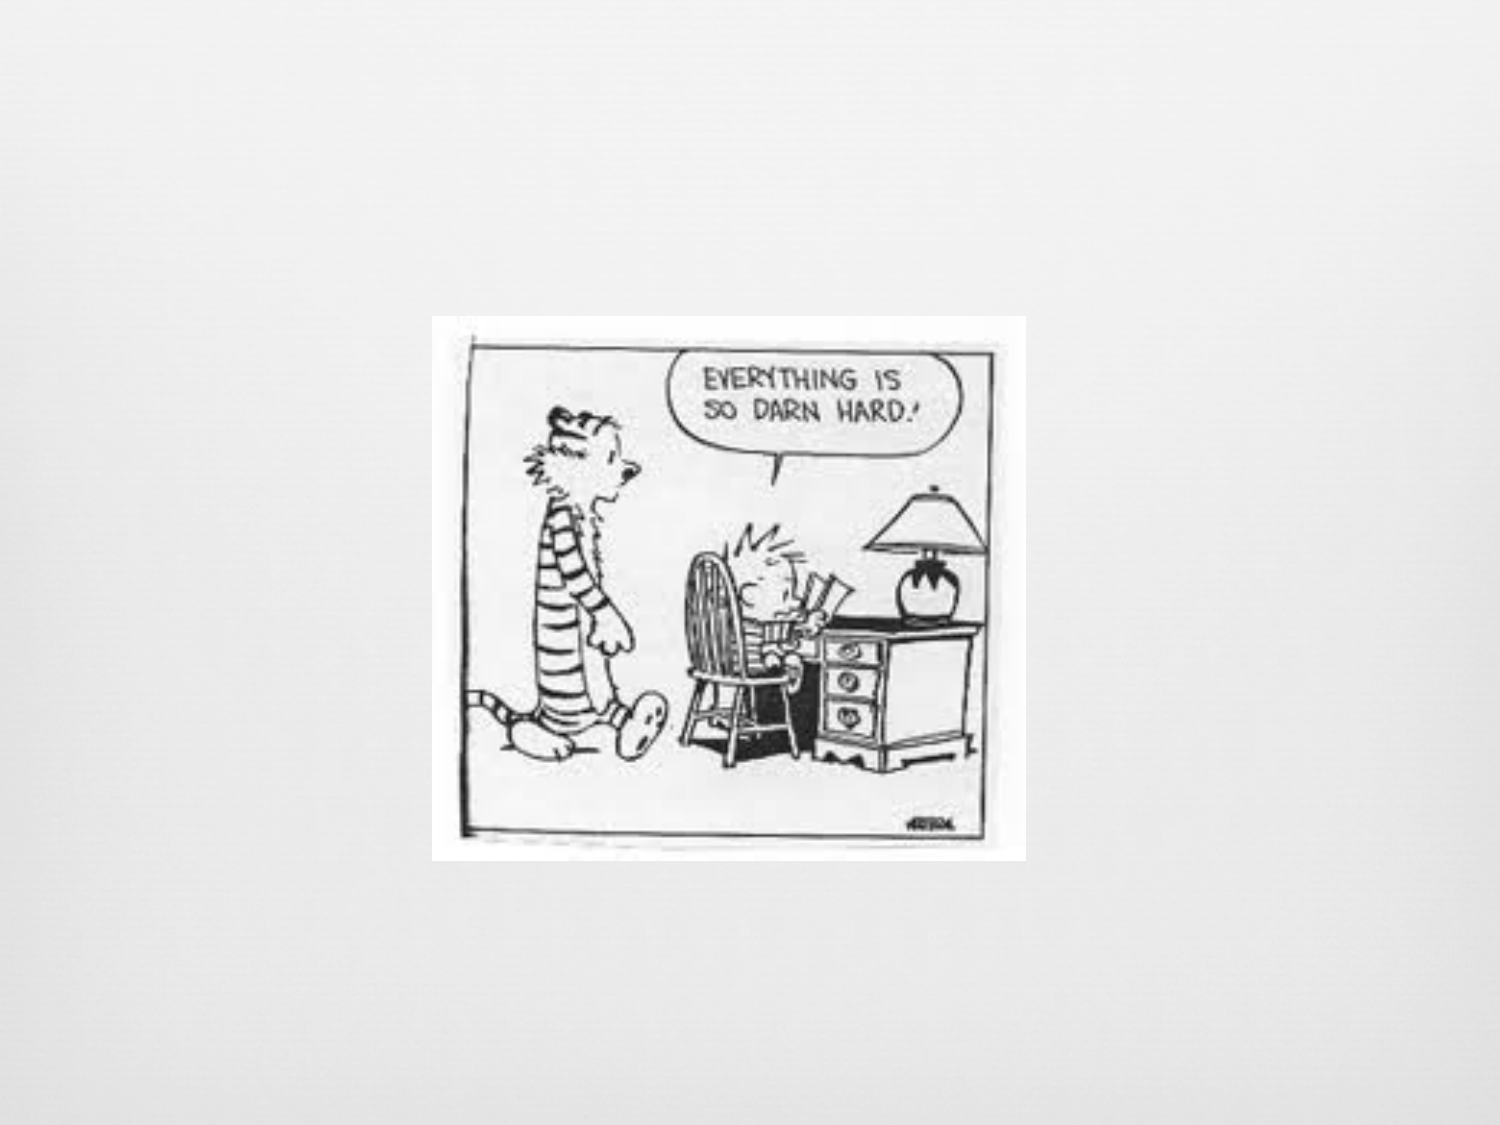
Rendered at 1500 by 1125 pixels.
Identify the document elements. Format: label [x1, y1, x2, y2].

picture [431, 315, 1026, 862]
